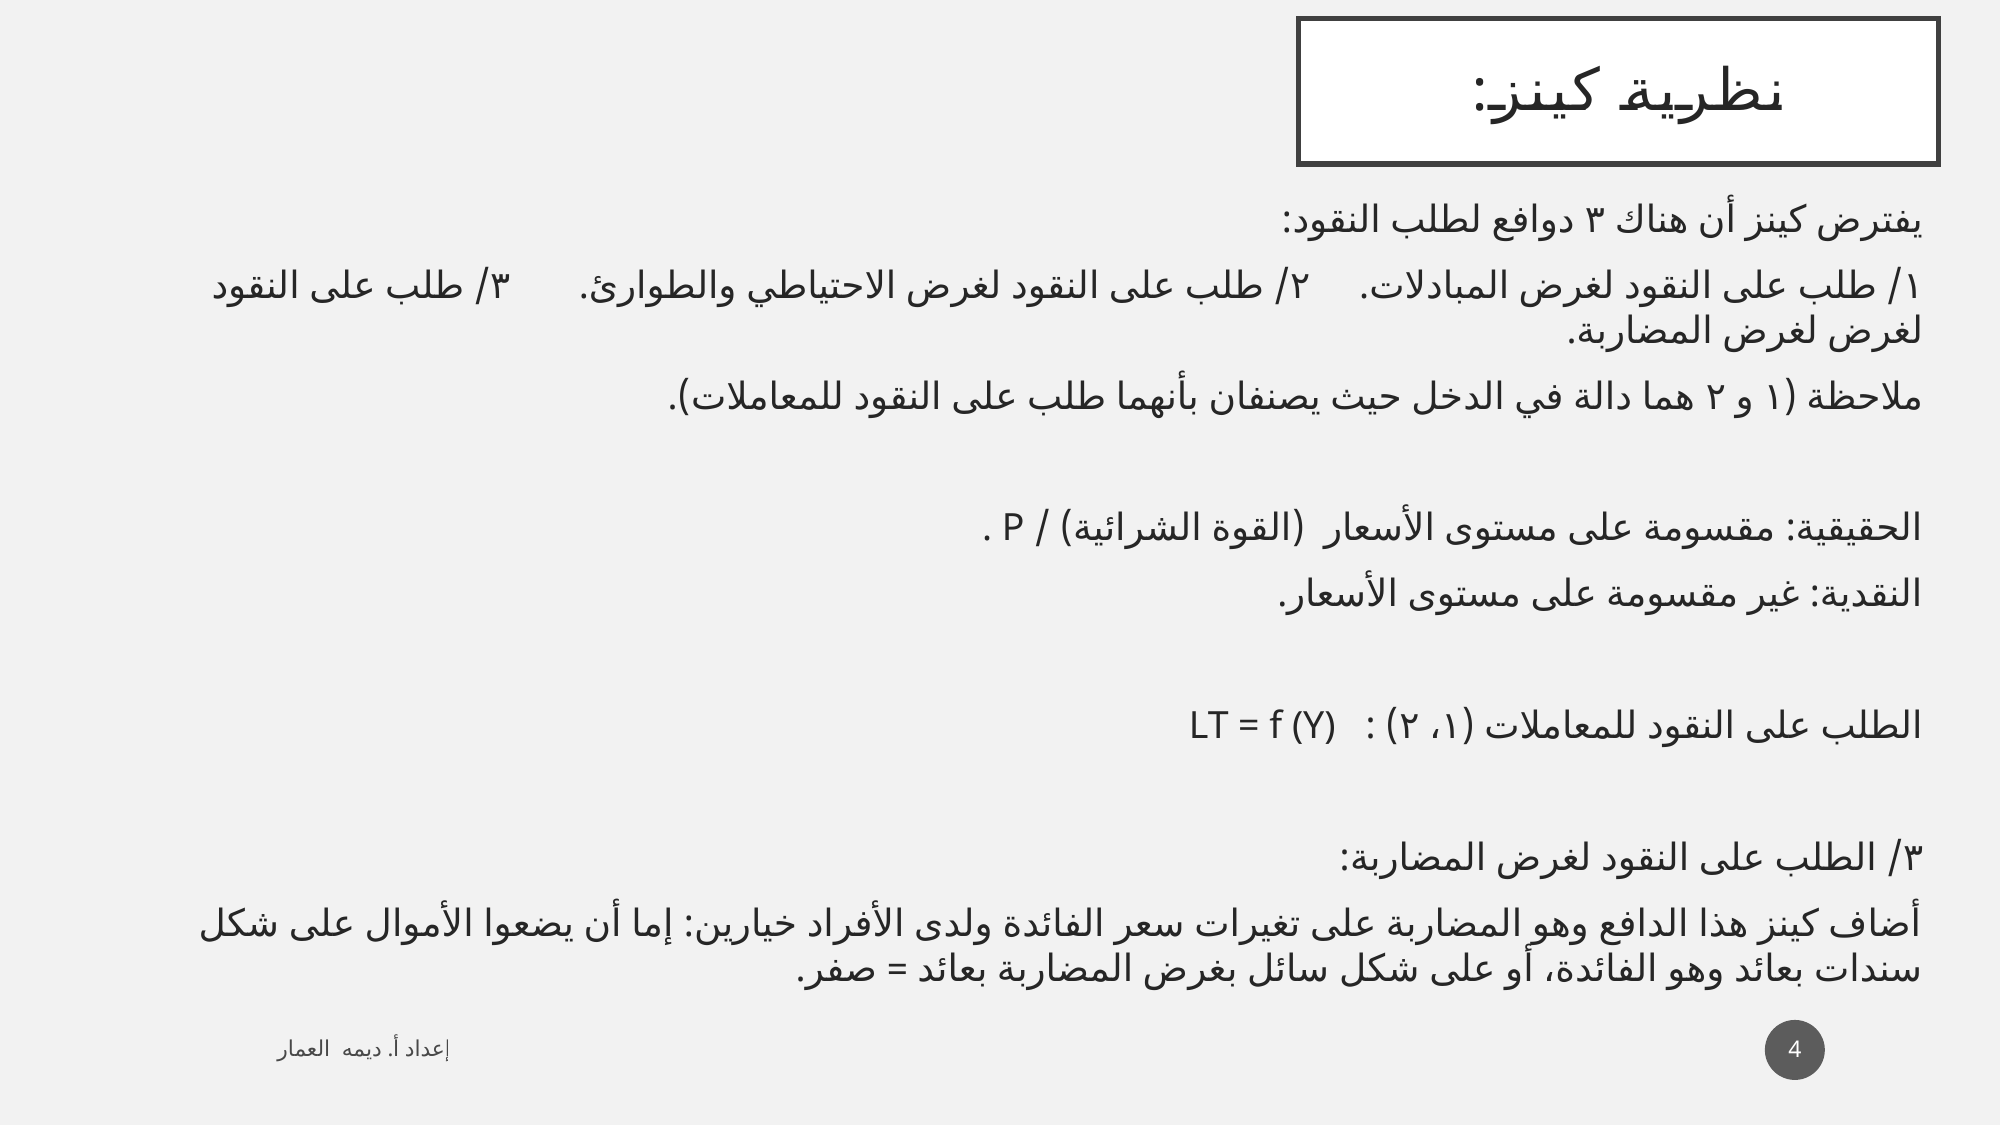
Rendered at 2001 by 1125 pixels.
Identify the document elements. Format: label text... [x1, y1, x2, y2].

footer إعداد أ. ديمه العمار [262, 1023, 1231, 1076]
title نظرية كينز: [1296, 16, 1941, 167]
slide_number 4 [1764, 1019, 1825, 1080]
list يفترض كينز أن هناك ٣ دوافع لطلب النقود: ١/ طلب على النقود لغرض المبادلات. ٢/ طلب على النقود لغرض الاحتياطي والطوارئ. ٣/ طلب على النقود لغرض لغرض المضاربة. ملاحظة (١ و ٢ هما دالة في الدخل حيث يصنفان بأنهما طلب على النقود للمعاملات). الحقيقية: مقسومة على مستوى الأسعار (القوة الشرائية) / P . النقدية: غير مقسومة على مستوى الأسعار. الطلب على النقود للمعاملات (١، ٢) : LT = f (Y) ٣/ الطلب على النقود لغرض المضاربة: أضاف كينز هذا الدافع وهو المضاربة على تغيرات سعر الفائدة ولدى الأفراد خيارين: إما أن يضعوا الأموال على شكل سندات بعائد وهو الفائدة، أو على شكل سائل بغرض المضاربة بعائد = صفر. [91, 187, 1939, 1080]
